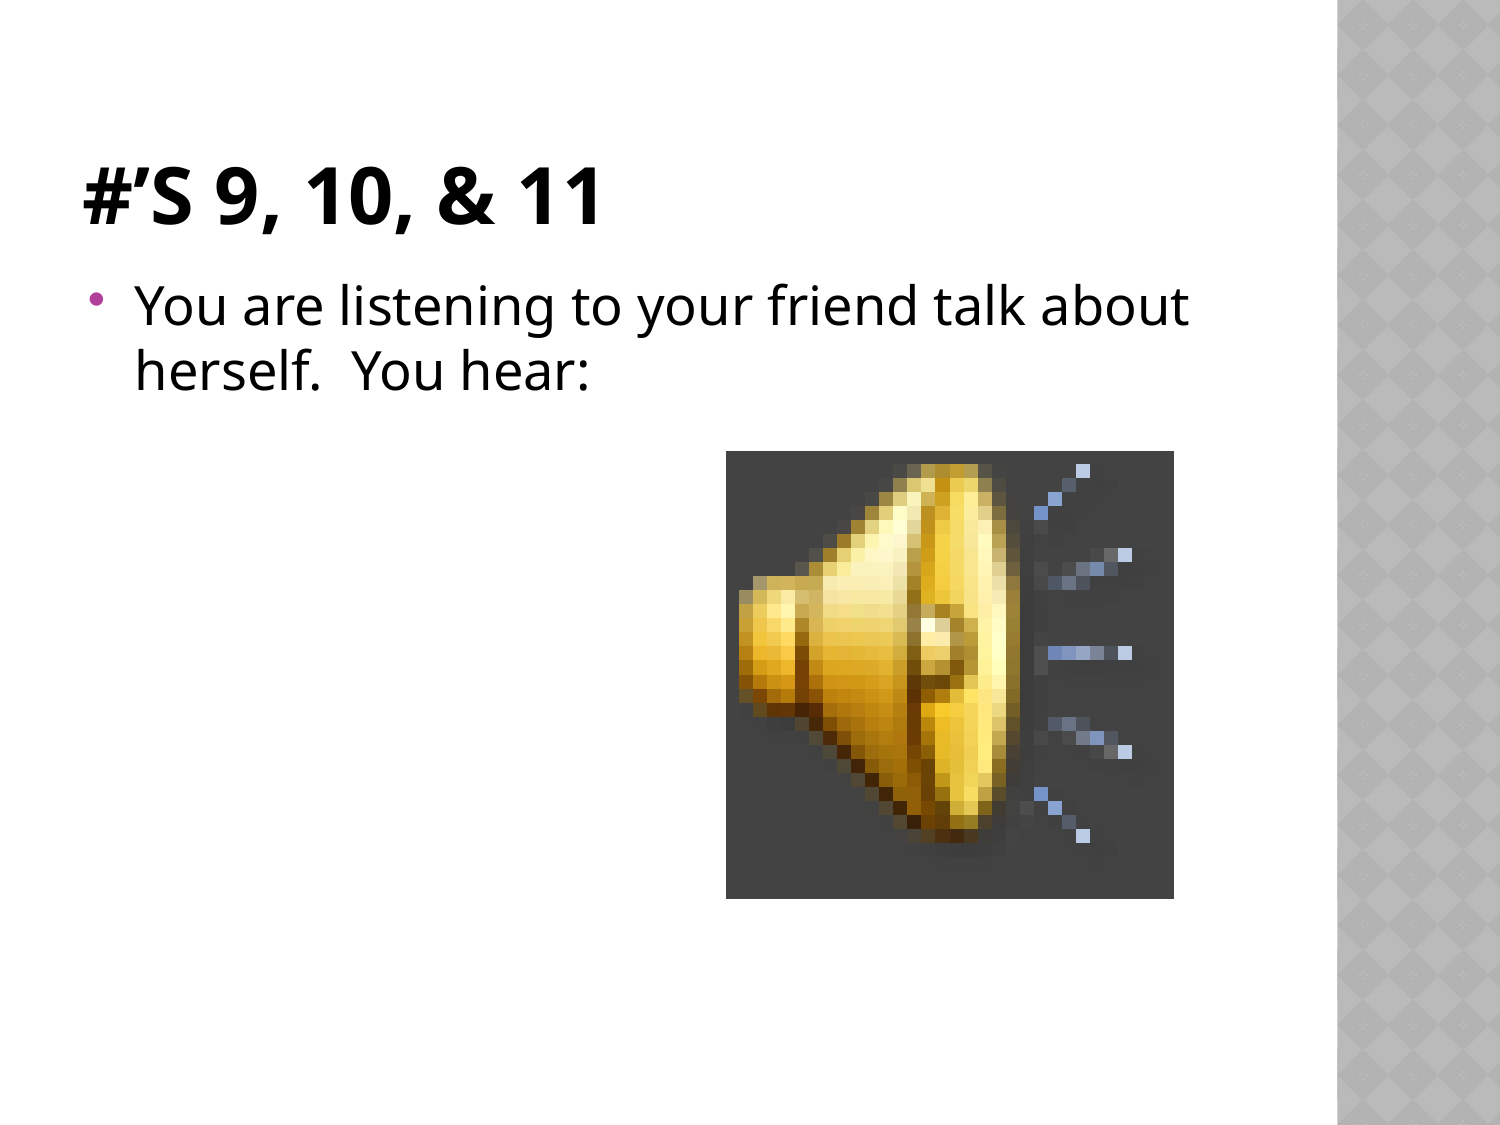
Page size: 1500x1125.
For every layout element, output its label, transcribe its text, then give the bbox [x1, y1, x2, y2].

picture [724, 449, 1176, 901]
list You are listening to your friend talk about herself. You hear: [75, 264, 1263, 1059]
title #’s 9, 10, & 11 [75, 52, 1263, 240]
